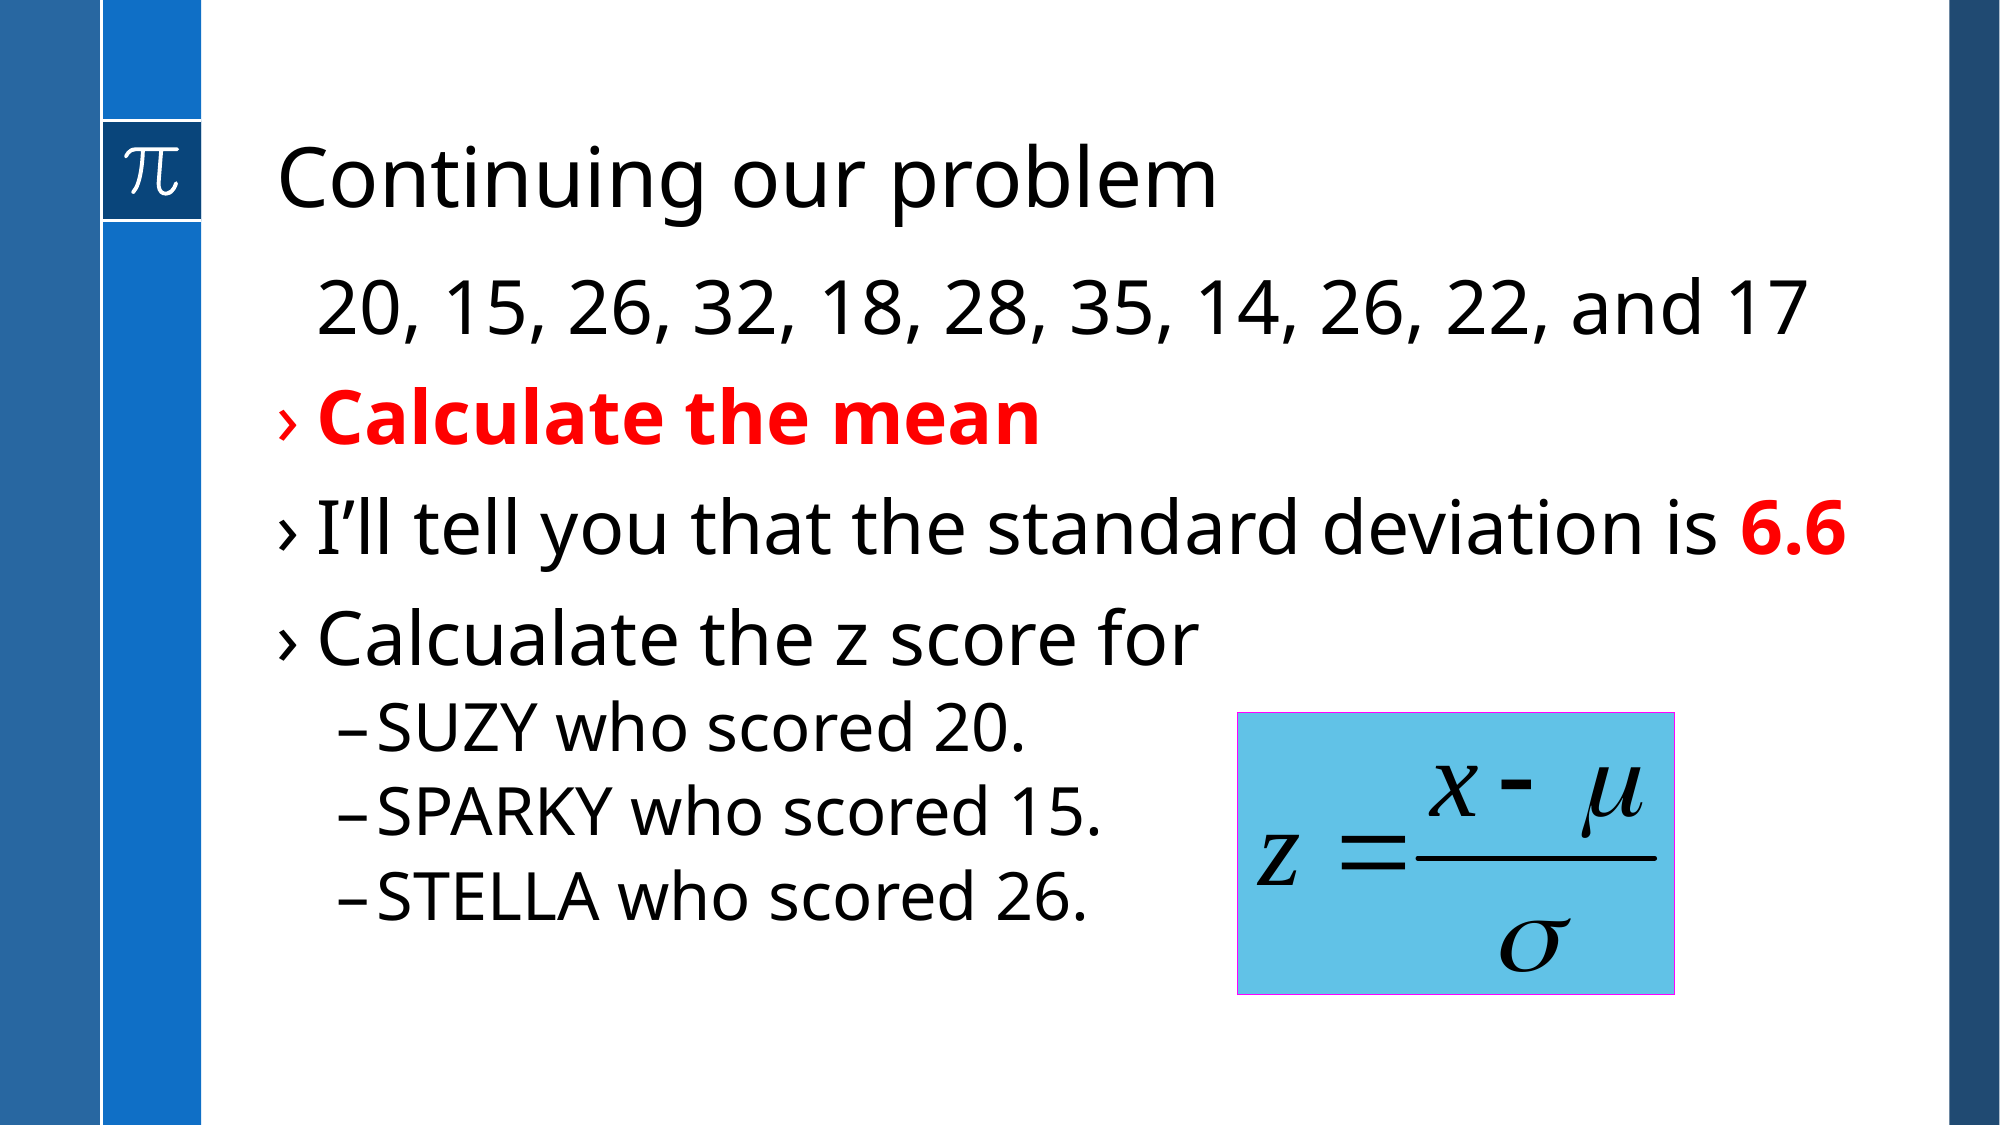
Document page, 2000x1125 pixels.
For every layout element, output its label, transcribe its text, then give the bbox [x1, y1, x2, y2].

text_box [1237, 712, 1675, 995]
title Continuing our problem [261, 29, 1867, 233]
list 20, 15, 26, 32, 18, 28, 35, 14, 26, 22, and 17 Calculate the mean I’ll tell you that the standard deviation is 6.6 Calcualate the z score for SUZY who scored 20. SPARKY who scored 15. STELLA who scored 26. [261, 262, 1867, 1013]
